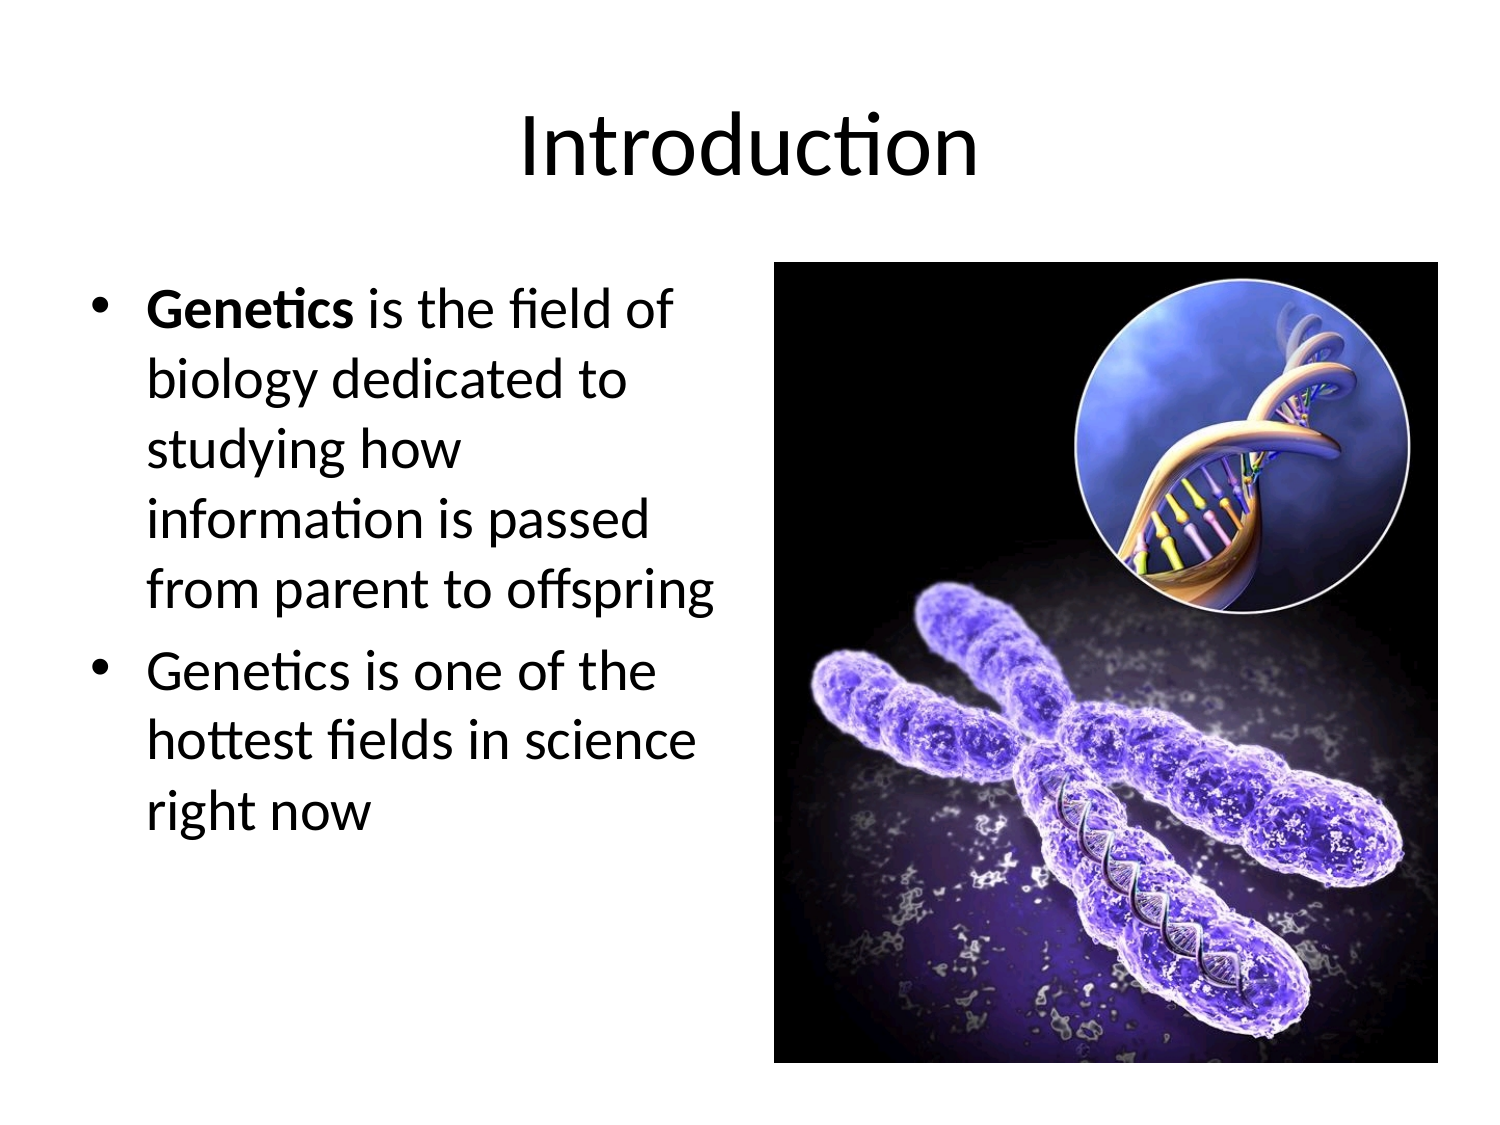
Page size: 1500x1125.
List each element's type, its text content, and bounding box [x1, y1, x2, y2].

title Introduction [75, 45, 1425, 233]
picture [774, 262, 1438, 1063]
list Genetics is the field of biology dedicated to studying how information is passed from parent to offspring Genetics is one of the hottest fields in science right now [75, 262, 738, 1005]
